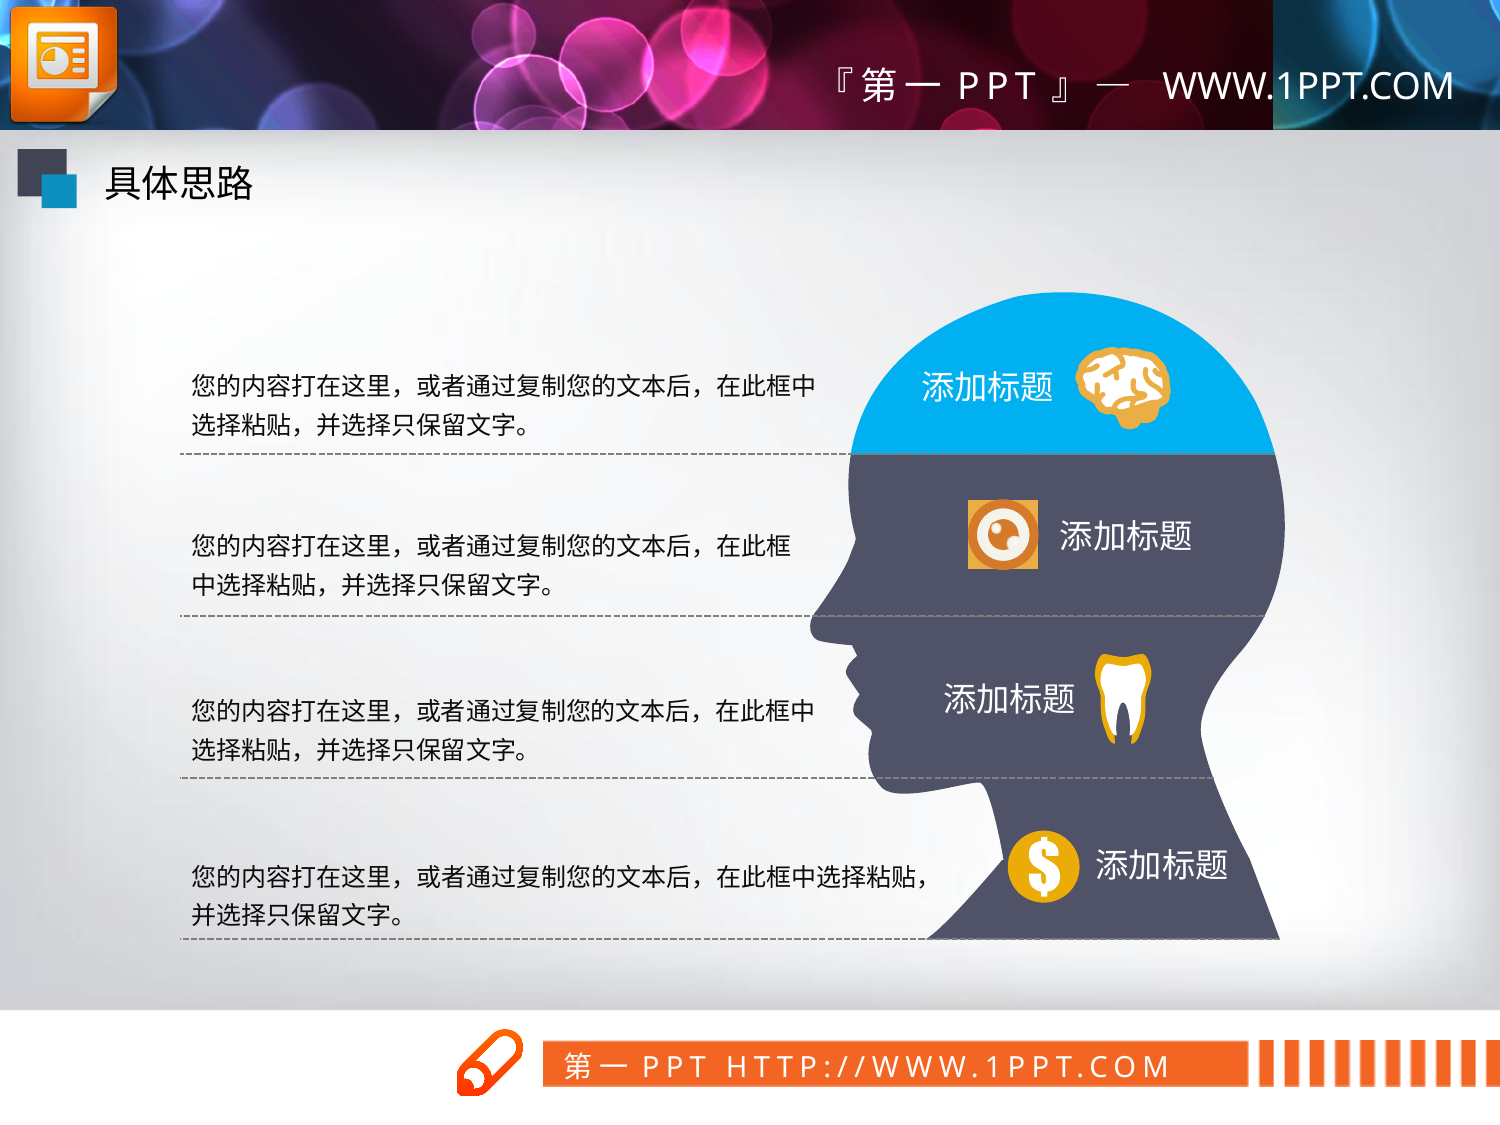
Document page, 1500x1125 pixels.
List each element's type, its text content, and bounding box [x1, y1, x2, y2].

text_box 您的内容打在这里，或者通过复制您的文本后，在此框中选择粘贴，并选择只保留文字。 [176, 514, 804, 607]
text_box 您的内容打在这里，或者通过复制您的文本后，在此框中选择粘贴，并选择只保留文字。 [176, 679, 804, 773]
picture [0, 0, 1500, 1012]
picture [543, 1040, 1500, 1087]
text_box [17, 148, 77, 209]
text_box 您的内容打在这里，或者通过复制您的文本后，在此框中选择粘贴，并选择只保留文字。 [176, 353, 804, 447]
text_box 具体思路 [89, 152, 270, 213]
text_box 您的内容打在这里，或者通过复制您的文本后，在此框中选择粘贴，并选择只保留文字。 [176, 844, 804, 938]
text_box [809, 258, 1294, 940]
